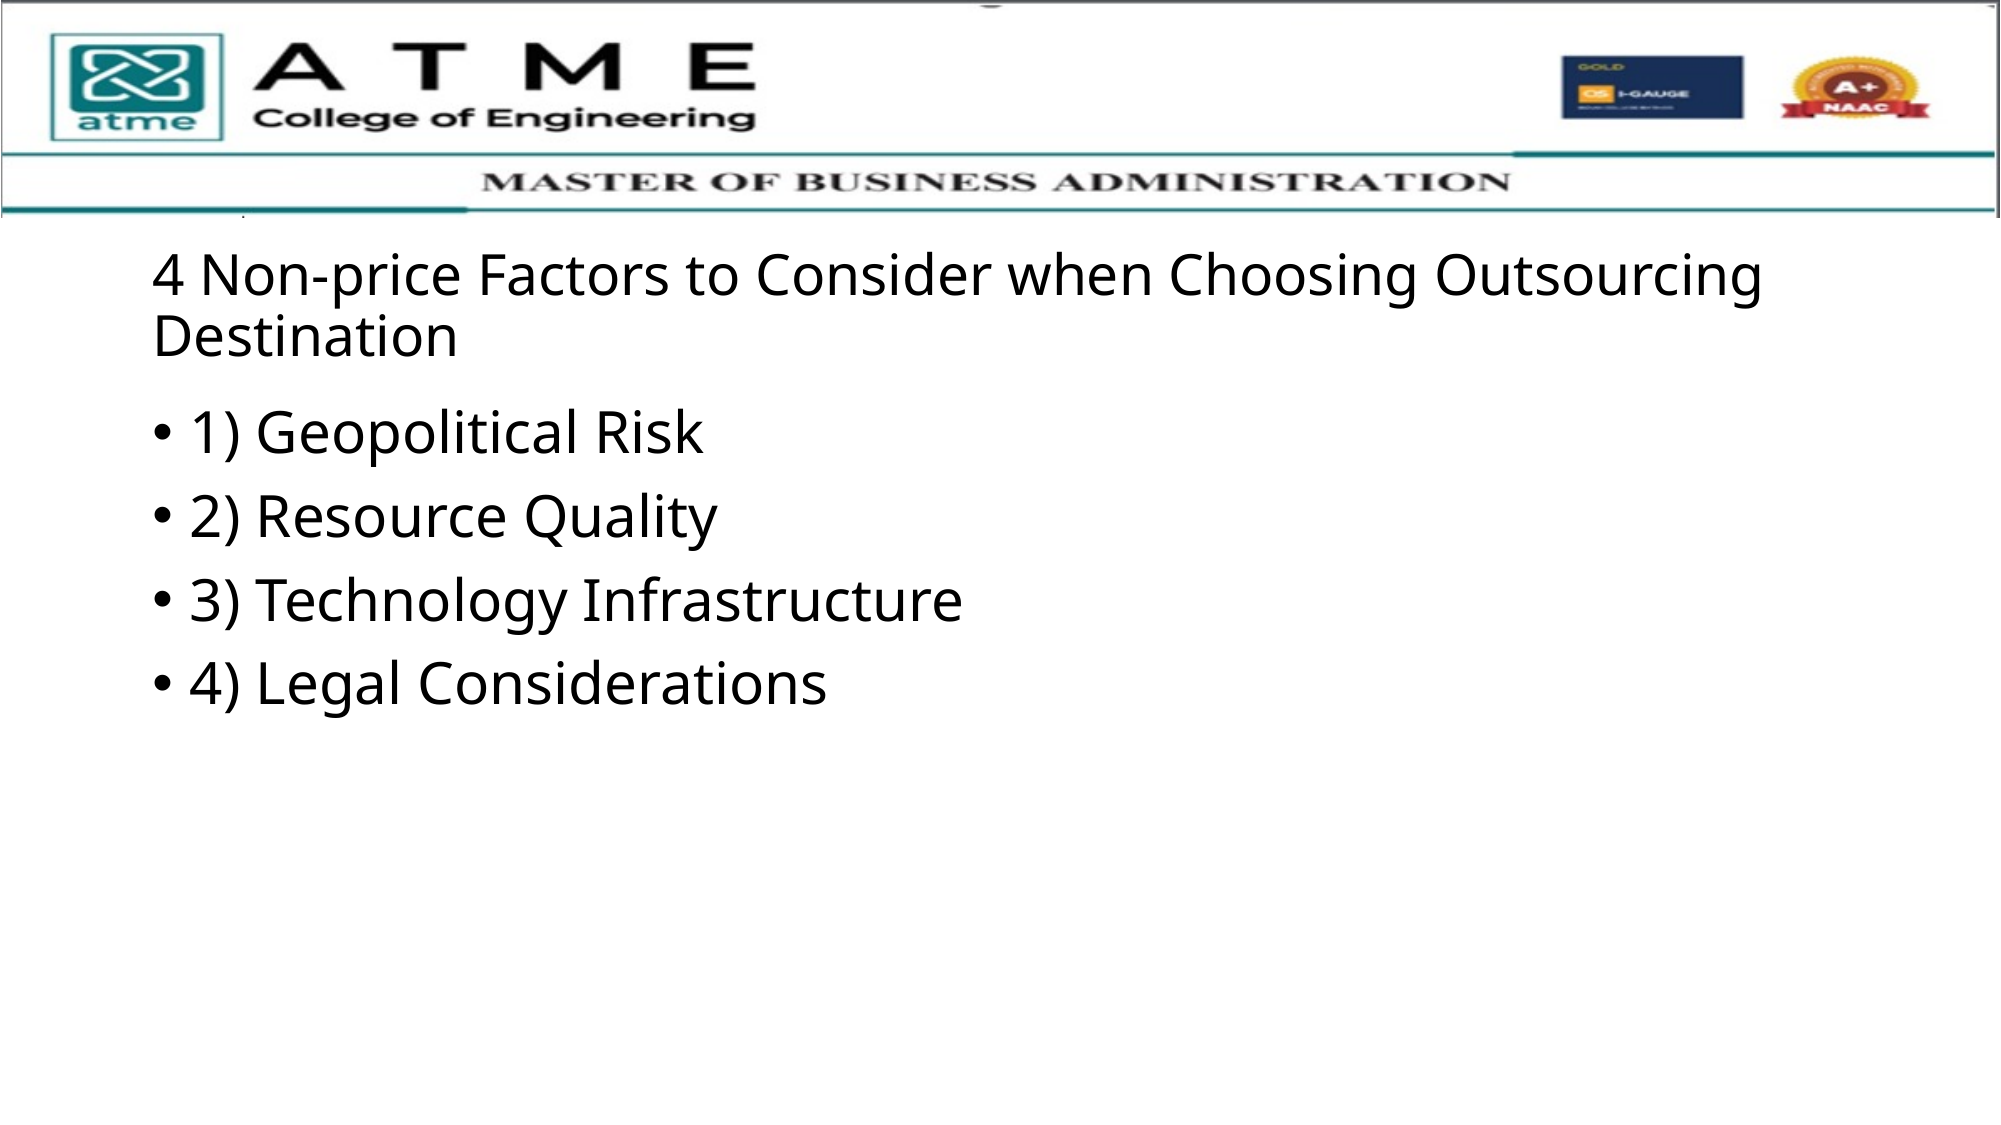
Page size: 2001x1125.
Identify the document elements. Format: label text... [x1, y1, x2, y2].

list 1) Geopolitical Risk 2) Resource Quality 3) Technology Infrastructure 4) Legal Considerations [137, 395, 1863, 1014]
title 4 Non-price Factors to Consider when Choosing Outsourcing Destination [137, 238, 1863, 377]
picture [1, 0, 2000, 218]
